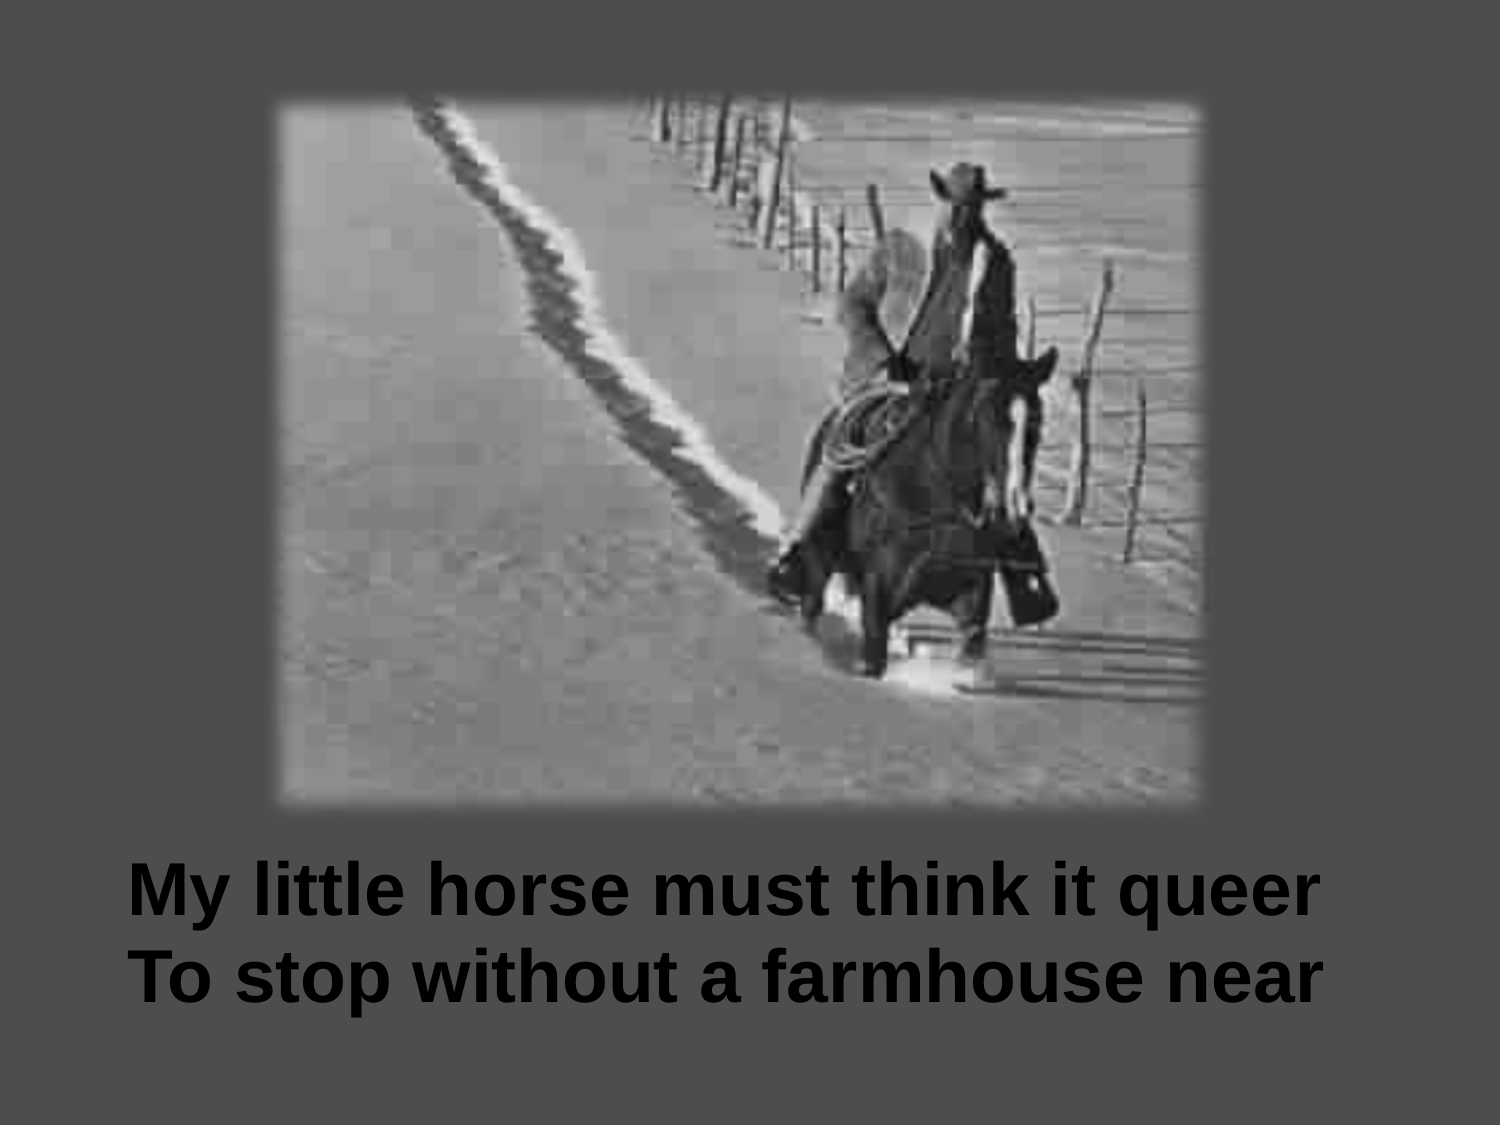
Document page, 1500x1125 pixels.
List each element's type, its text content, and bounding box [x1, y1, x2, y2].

picture [262, 87, 1215, 821]
list My little horse must think it queer To stop without a farmhouse near [112, 849, 1463, 1051]
